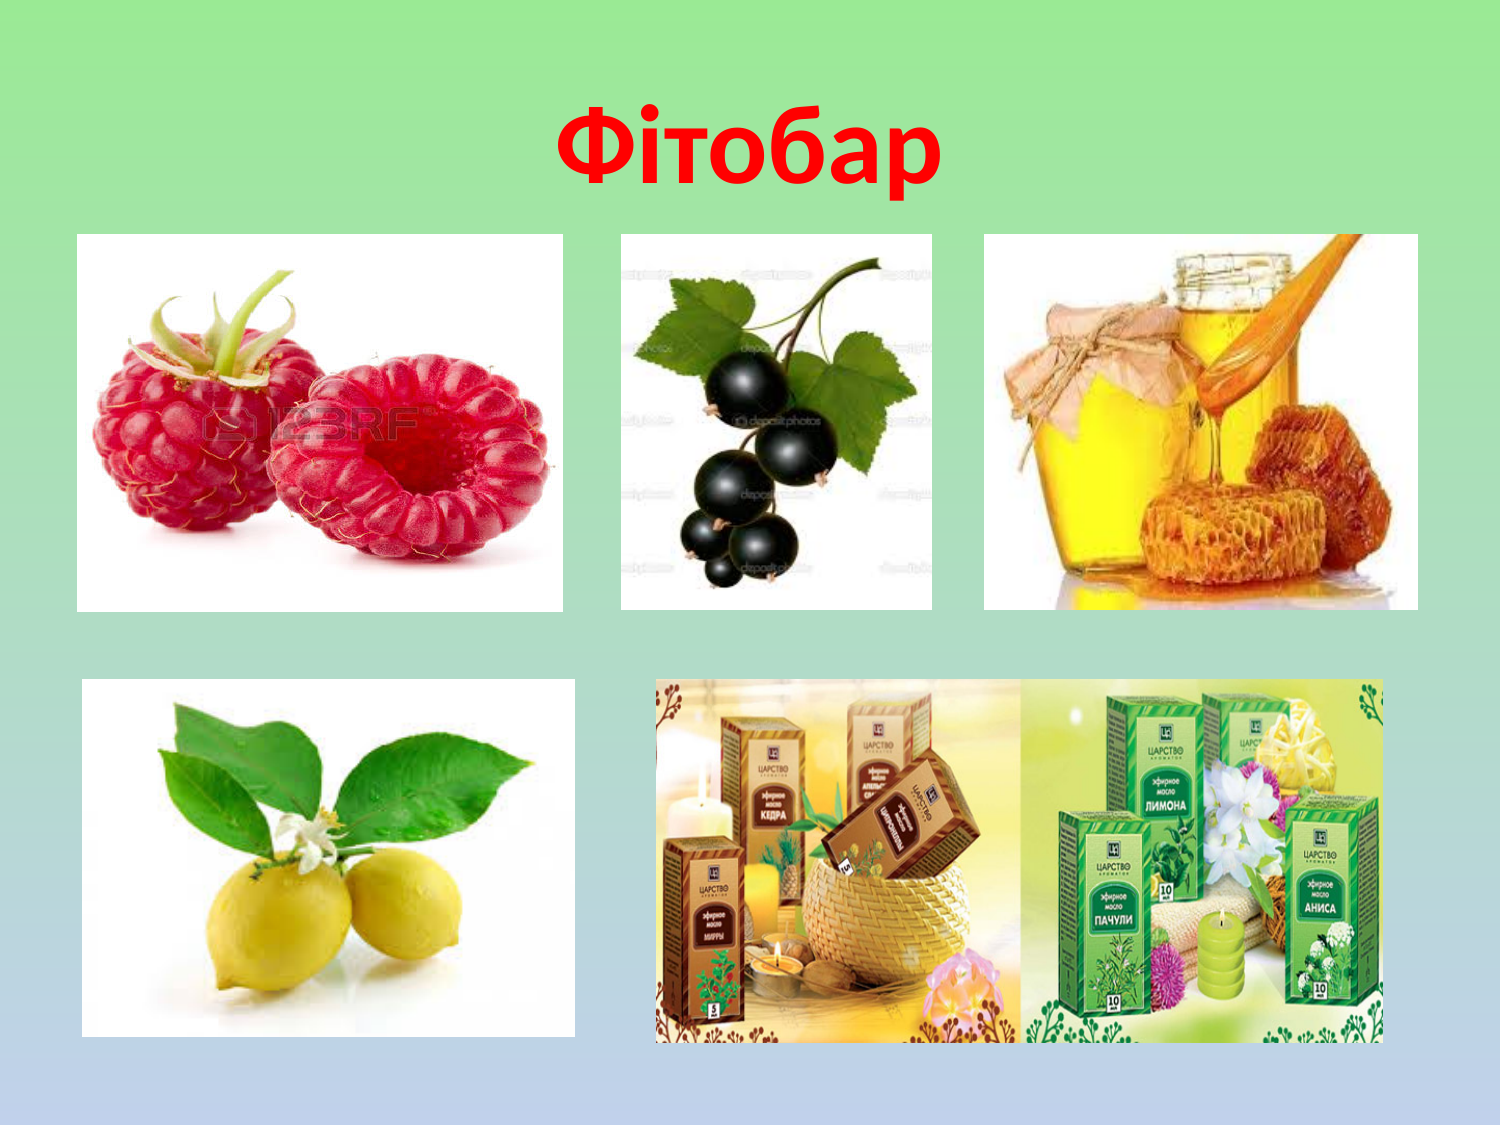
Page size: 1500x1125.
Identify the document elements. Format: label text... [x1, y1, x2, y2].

title Фітобар [75, 45, 1425, 233]
picture [984, 234, 1418, 610]
picture [81, 679, 575, 1037]
picture [620, 234, 933, 610]
picture [76, 234, 563, 613]
picture [655, 679, 1383, 1044]
